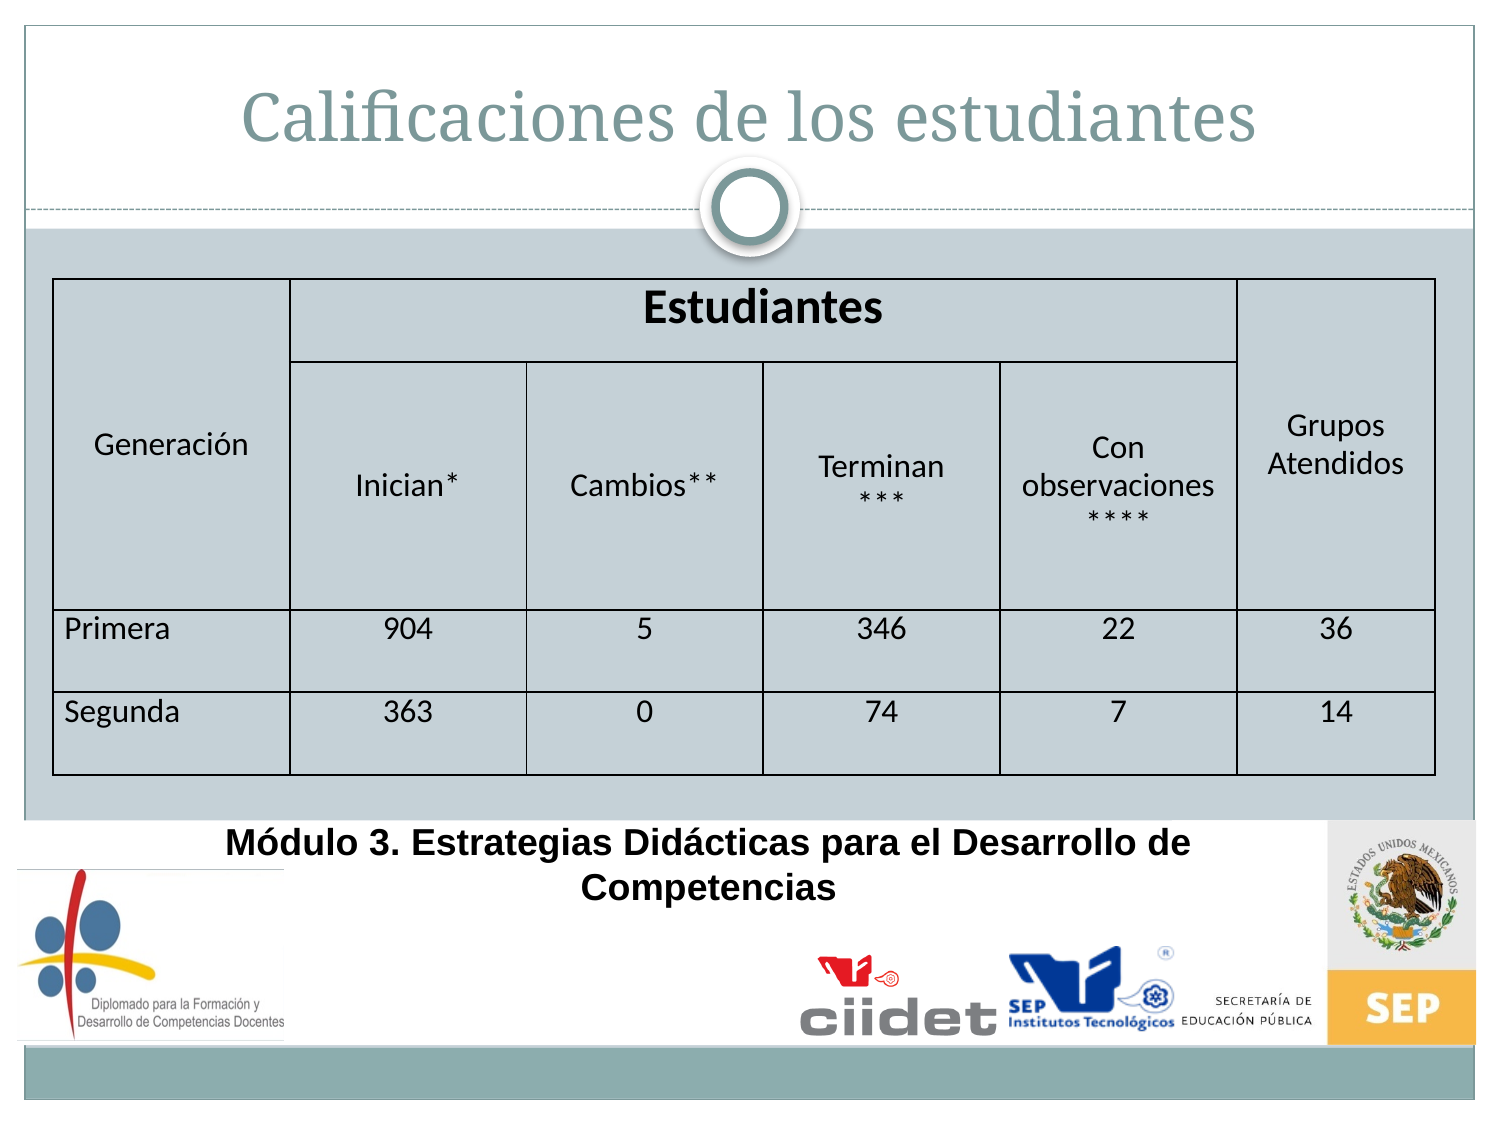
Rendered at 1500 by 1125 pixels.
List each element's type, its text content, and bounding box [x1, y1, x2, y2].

picture [1009, 820, 1477, 1045]
table_cell 346 [764, 611, 999, 691]
table_cell 36 [1238, 611, 1434, 691]
table_cell Cambios** [527, 363, 762, 609]
table_cell Primera [54, 611, 289, 691]
table_header Generación [54, 280, 289, 609]
table_cell 7 [1001, 693, 1236, 774]
table_cell 904 [291, 611, 526, 691]
table_cell 5 [527, 611, 762, 691]
table_cell 74 [764, 693, 999, 774]
table_header Estudiantes [291, 280, 1236, 361]
text_box Módulo 3. Estrategias Didácticas para el Desarrollo de Competencias [135, 810, 1282, 916]
table_cell 14 [1238, 693, 1434, 774]
table_cell 363 [291, 693, 526, 774]
table_cell Terminan *** [764, 363, 999, 609]
table_cell Segunda [54, 693, 289, 774]
table_cell 22 [1001, 611, 1236, 691]
table_cell Con observaciones **** [1001, 363, 1236, 609]
table_header Grupos Atendidos [1238, 280, 1434, 609]
picture [17, 869, 284, 1041]
title Calificaciones de los estudiantes [49, 37, 1450, 163]
table_cell Inician* [291, 363, 526, 609]
table_cell 0 [527, 693, 762, 774]
